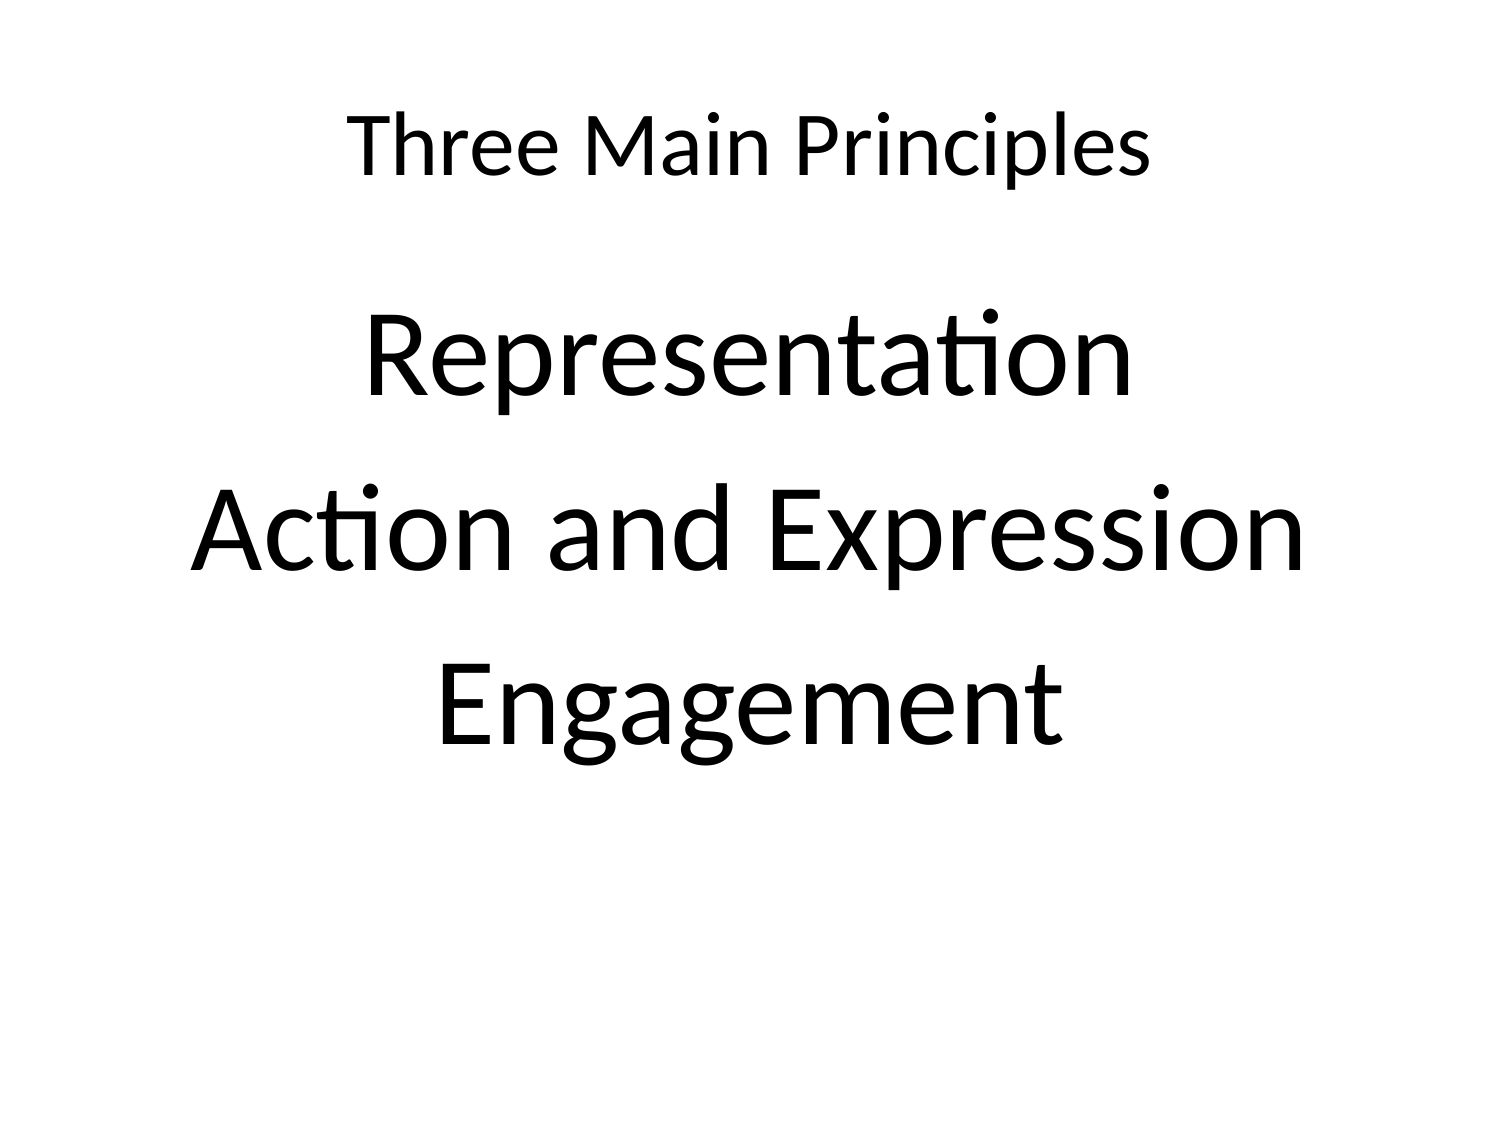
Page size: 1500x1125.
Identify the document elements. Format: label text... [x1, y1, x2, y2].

list Representation Action and Expression Engagement [75, 262, 1425, 1005]
title Three Main Principles [75, 45, 1425, 233]
